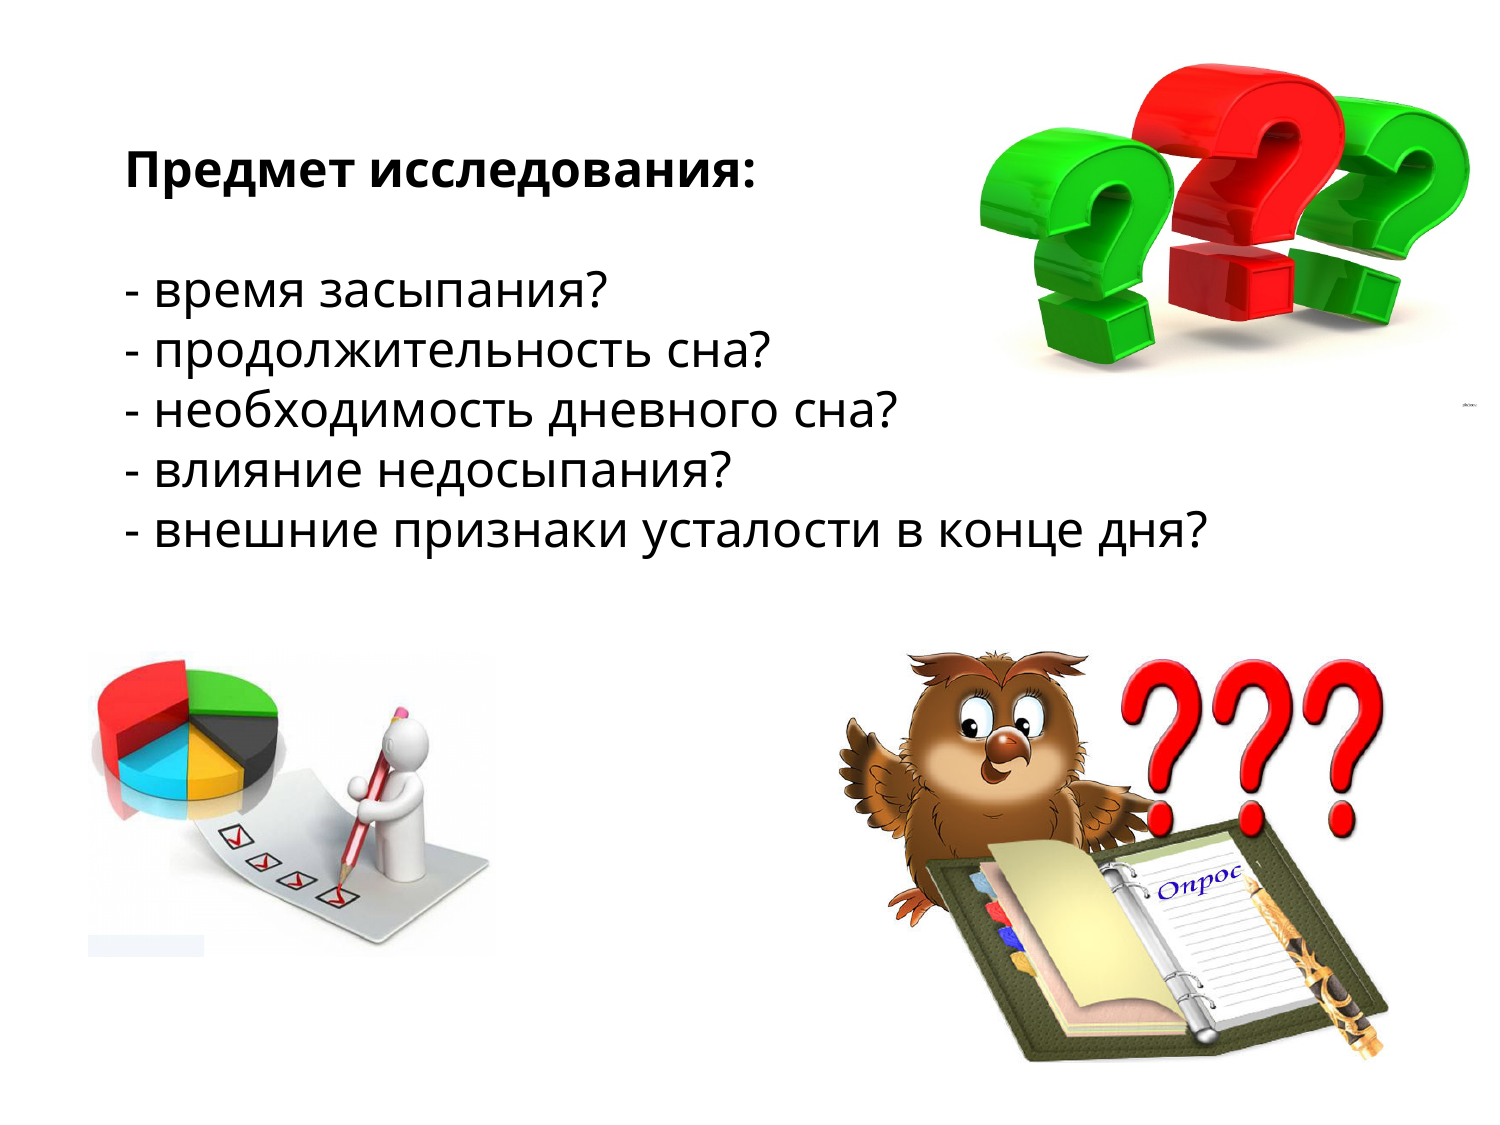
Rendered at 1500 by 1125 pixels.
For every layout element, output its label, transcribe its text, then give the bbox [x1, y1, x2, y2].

picture [838, 649, 1389, 1064]
text_box Предмет исследования: - время засыпания? - продолжительность сна? - необходимость дневного сна? - влияние недосыпания? - внешние признаки усталости в конце дня? [109, 129, 1300, 565]
picture [968, 39, 1478, 408]
picture [88, 650, 497, 957]
